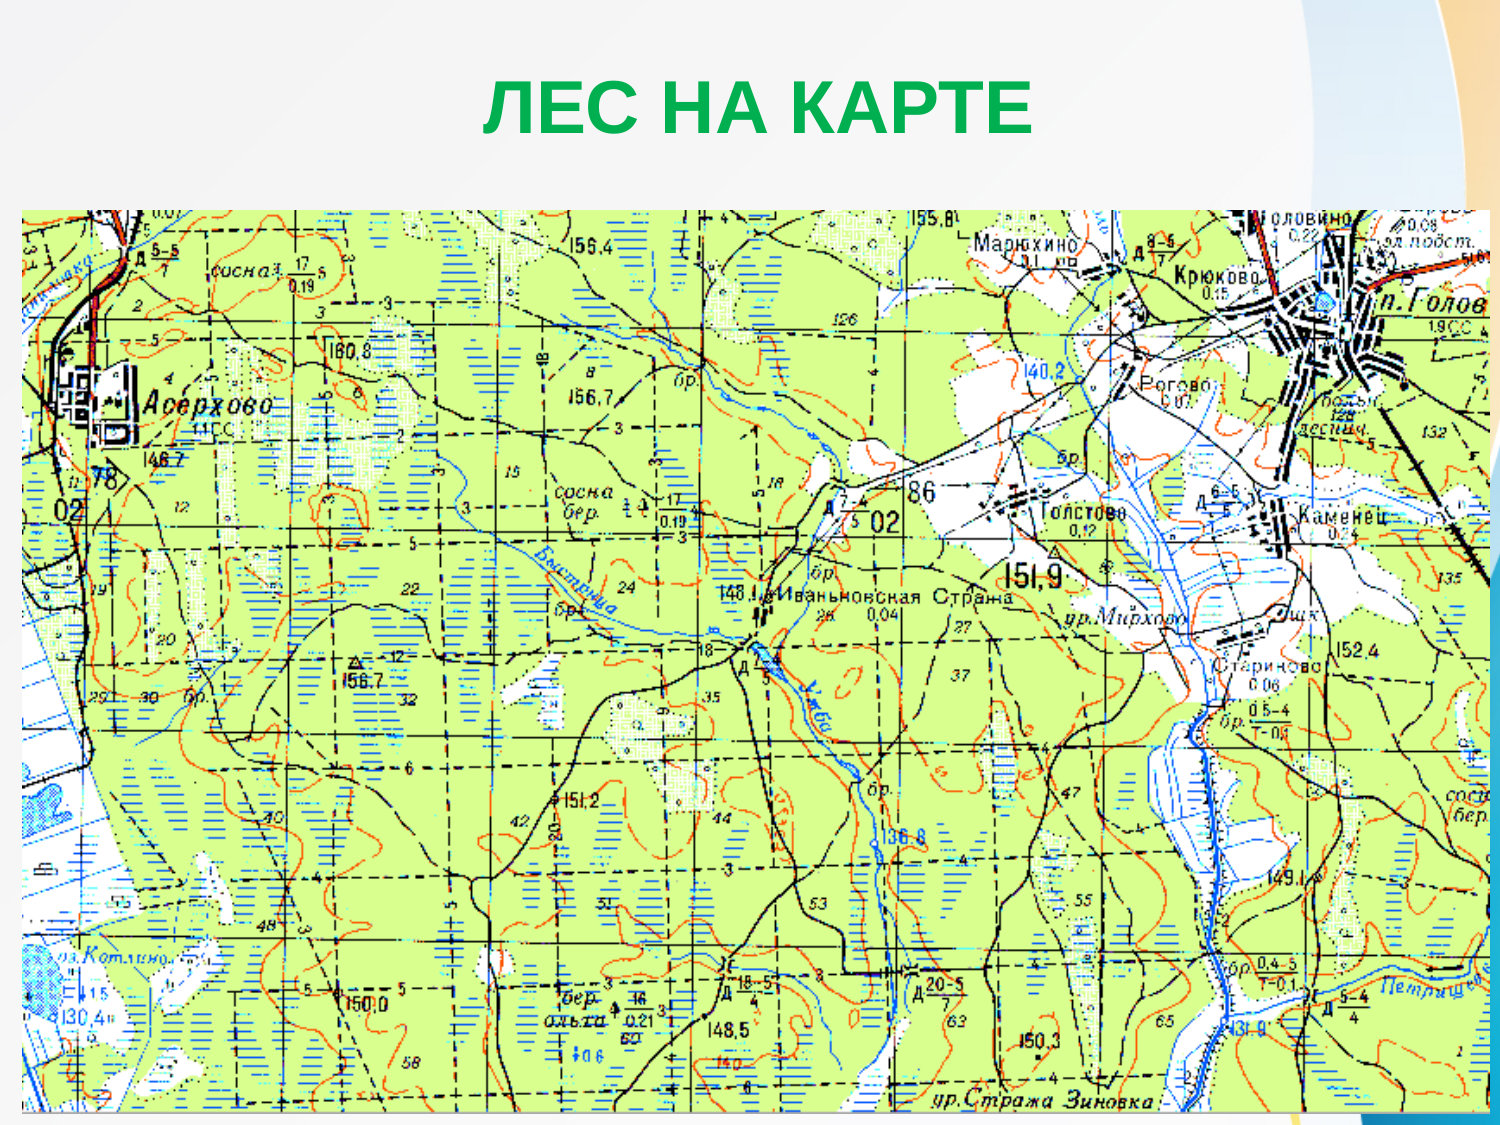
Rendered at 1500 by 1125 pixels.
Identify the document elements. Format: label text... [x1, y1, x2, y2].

title ЛЕС НА КАРТЕ [46, 34, 1473, 173]
picture [0, 0, 1500, 1125]
